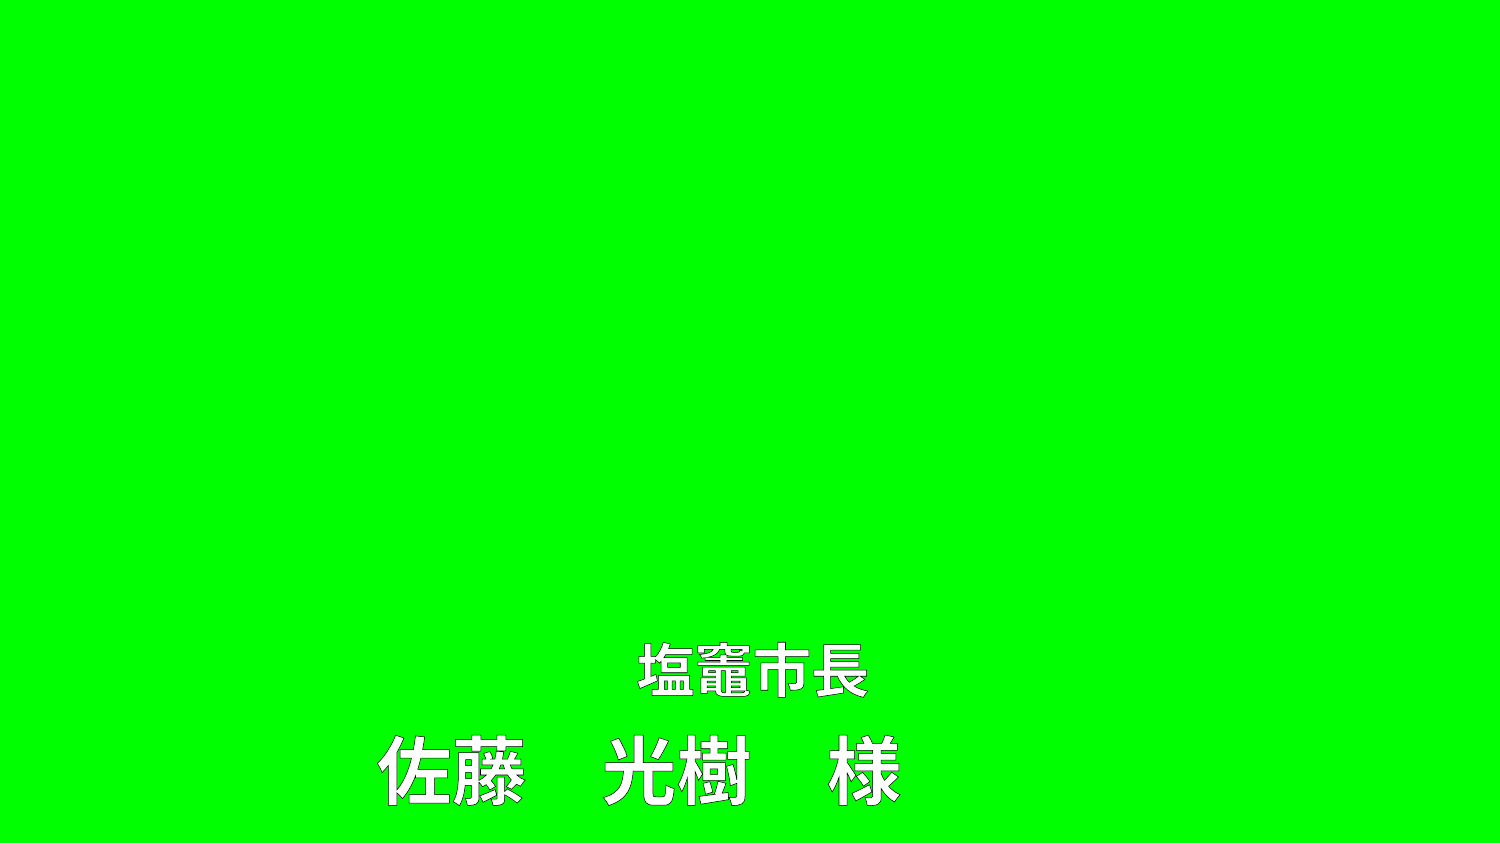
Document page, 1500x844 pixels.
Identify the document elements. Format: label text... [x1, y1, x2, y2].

text_box 佐藤 光樹 様 [0, 693, 1500, 844]
text_box 塩竈市長 [2, 587, 1500, 693]
